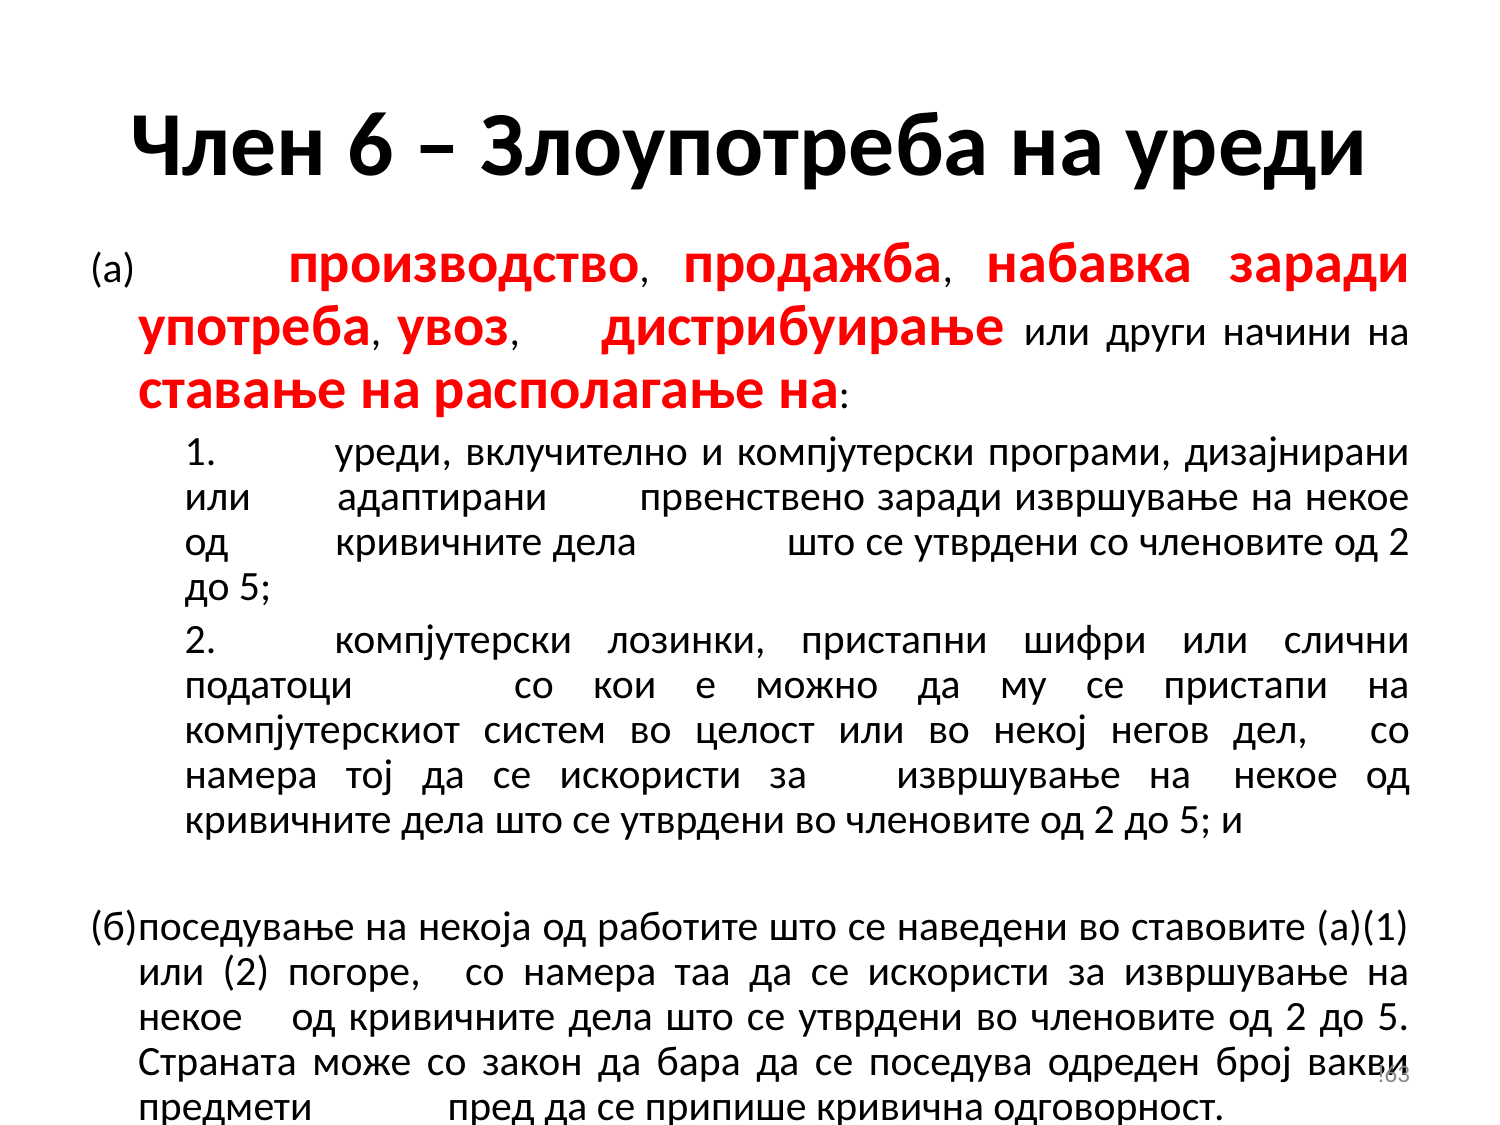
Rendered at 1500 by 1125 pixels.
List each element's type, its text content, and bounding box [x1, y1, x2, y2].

list (а) производство, продажба, набавка заради употреба, увоз, дистрибуирање или други начини на ставање на располагање на: 1. уреди, вклучително и компјутерски програми, дизајнирани или адаптирани првенствено заради извршување на некое од кривичните дела што се утврдени со членовите од 2 до 5; 2. компјутерски лозинки, пристапни шифри или слични податоци со кои е можно да му се пристапи на компјутерскиот систем во целост или во некој негов дел, со намера тој да се искористи за извршување на некое од кривичните дела што се утврдени во членовите од 2 до 5; и (б) поседување на некоја од работите што се наведени во ставовите (a)(1) или (2) погоре, со намера таа да се искористи за извршување на некое од кривичните дела што се утврдени во членовите од 2 до 5. Страната може со закон да бара да се поседува одреден број вакви предмети пред да се припише кривична одговорност. [75, 224, 1425, 1043]
title Член 6 – Злоупотреба на уреди [75, 45, 1425, 224]
slide_number !63 [1074, 1042, 1425, 1103]
